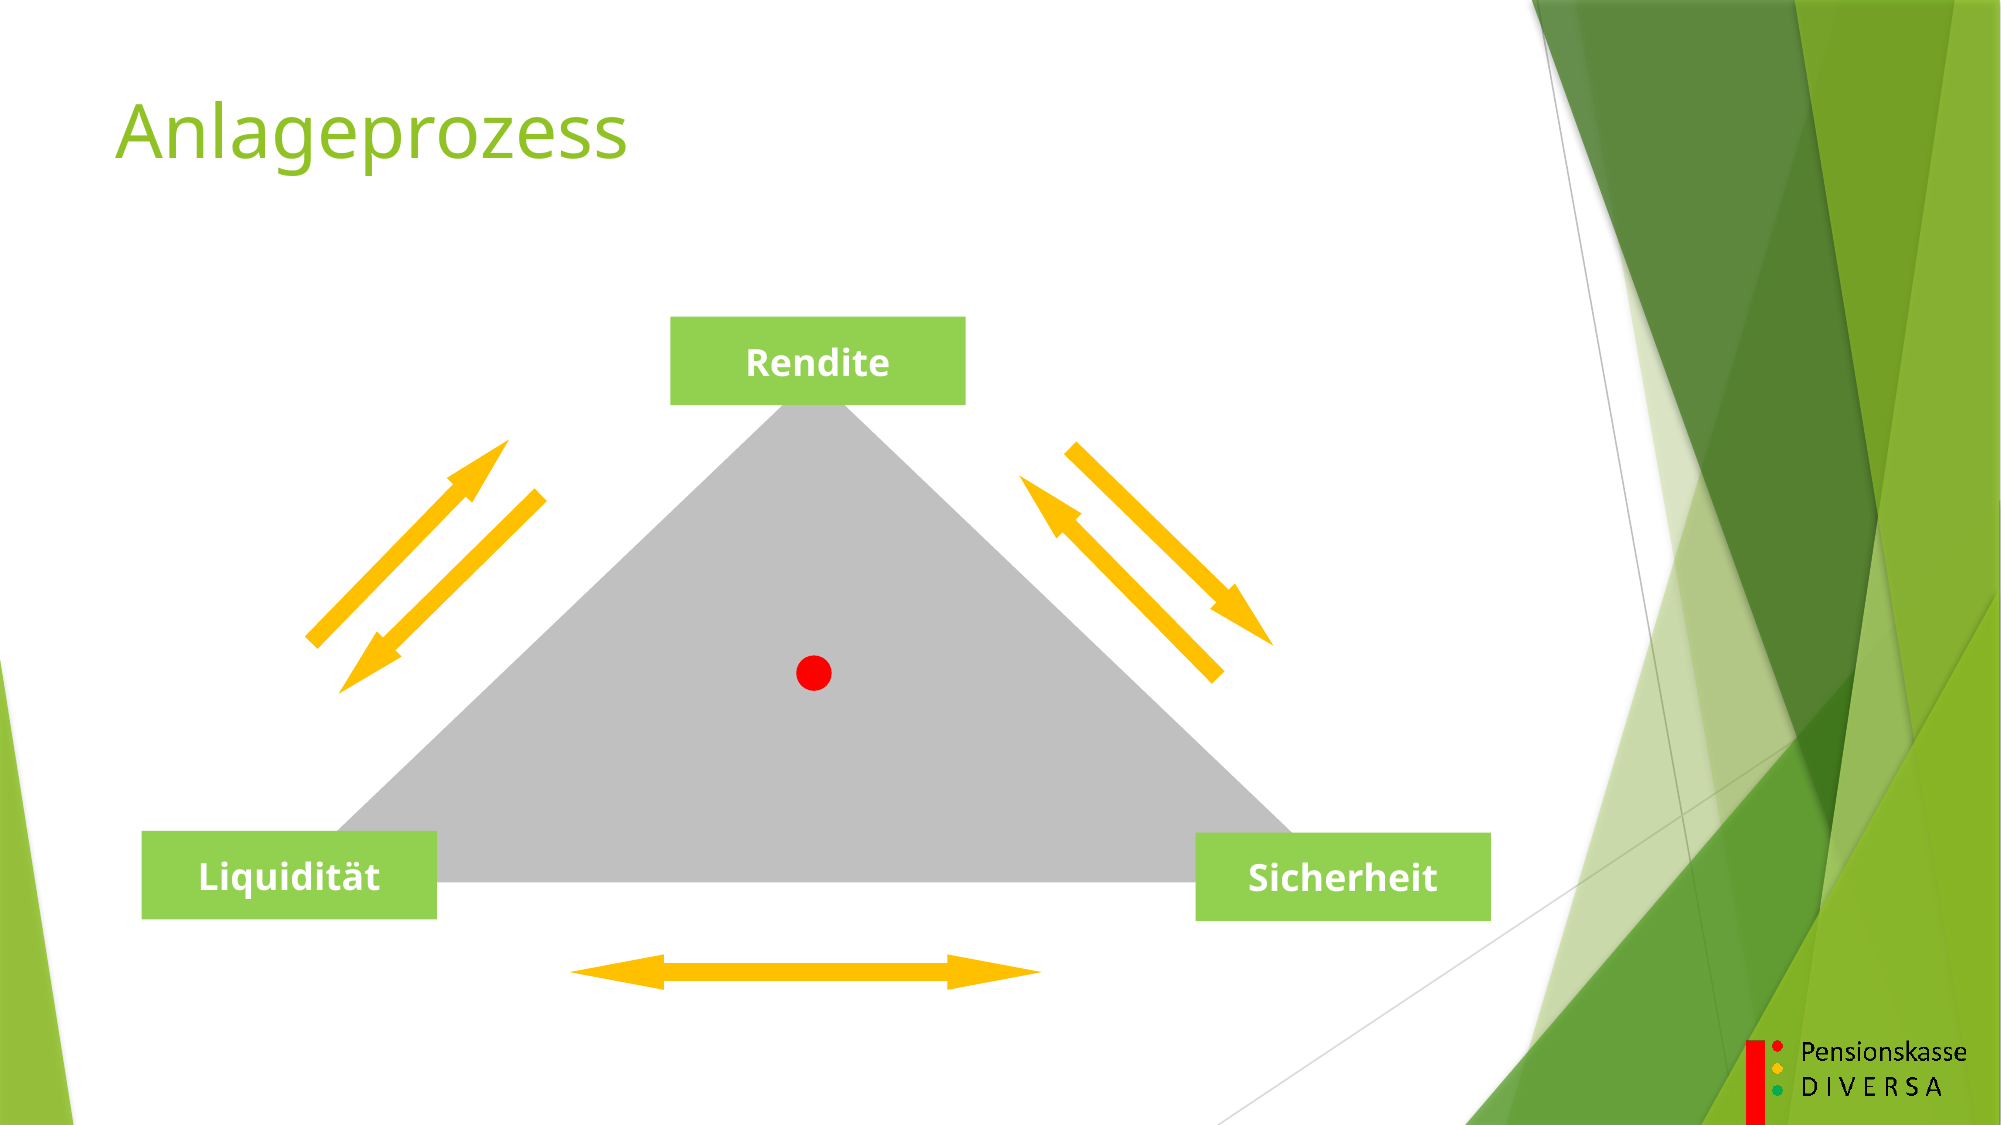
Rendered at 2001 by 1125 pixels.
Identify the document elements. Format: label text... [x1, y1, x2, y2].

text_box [141, 316, 1492, 991]
title Anlageprozess [100, 75, 1511, 293]
picture [1746, 1023, 2001, 1125]
